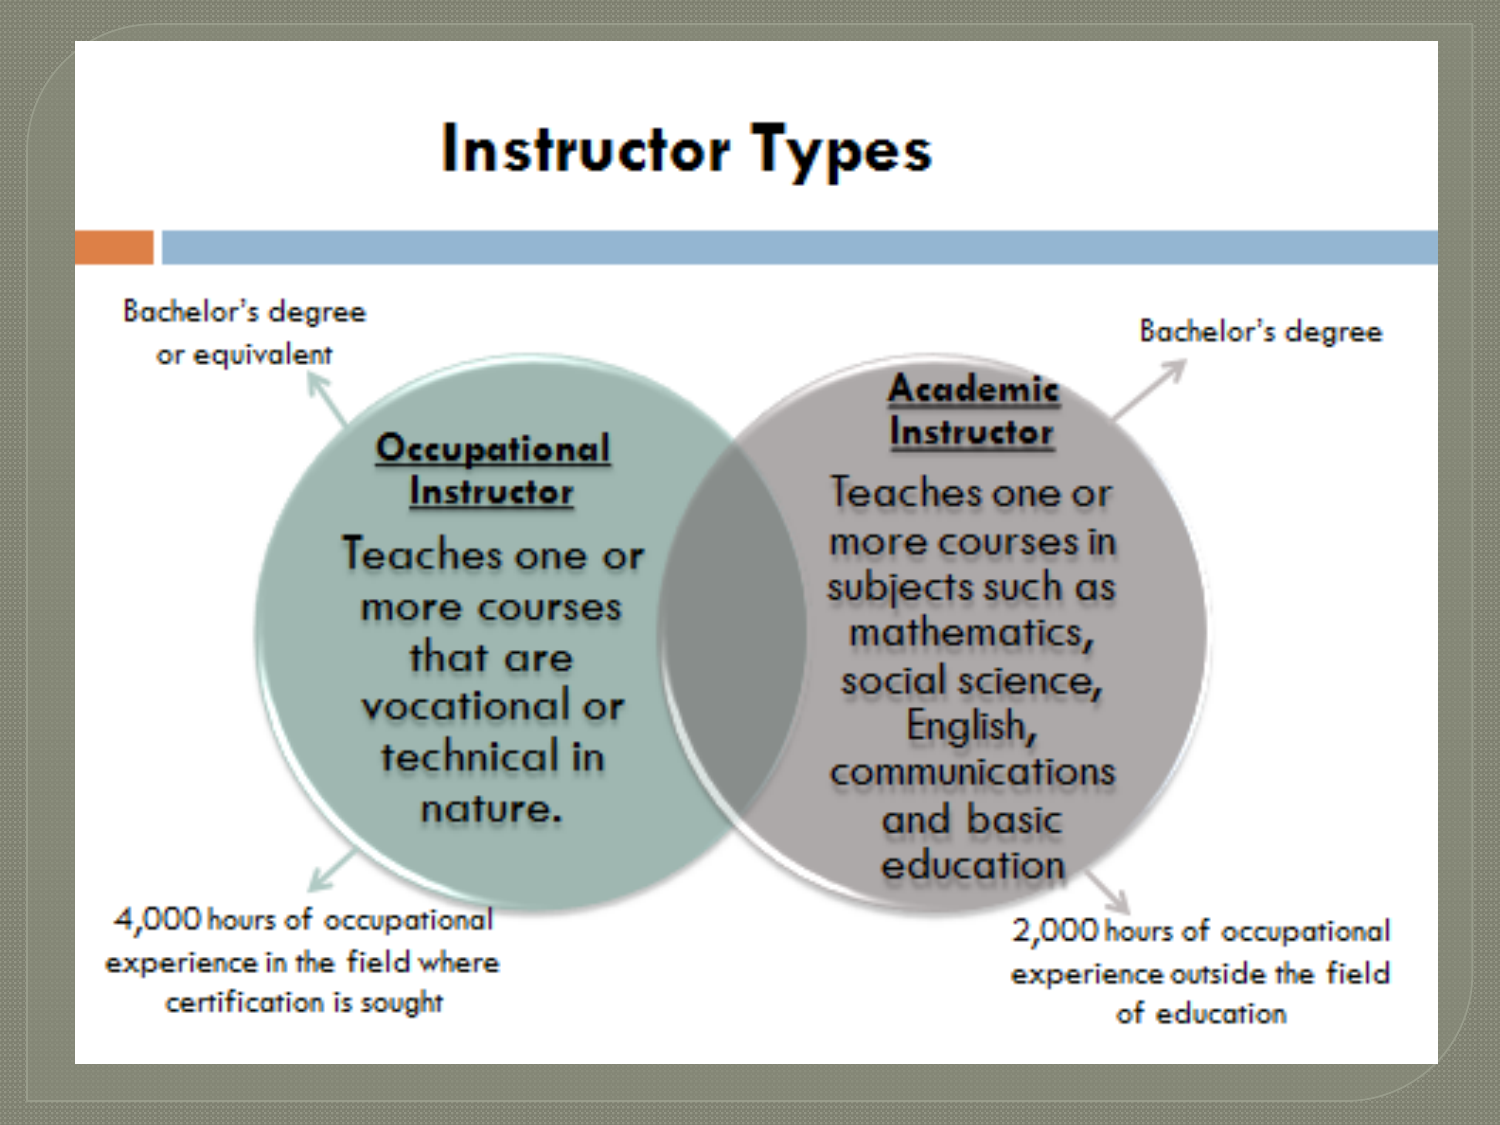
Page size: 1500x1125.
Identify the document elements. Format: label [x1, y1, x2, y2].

picture [74, 41, 1438, 1064]
